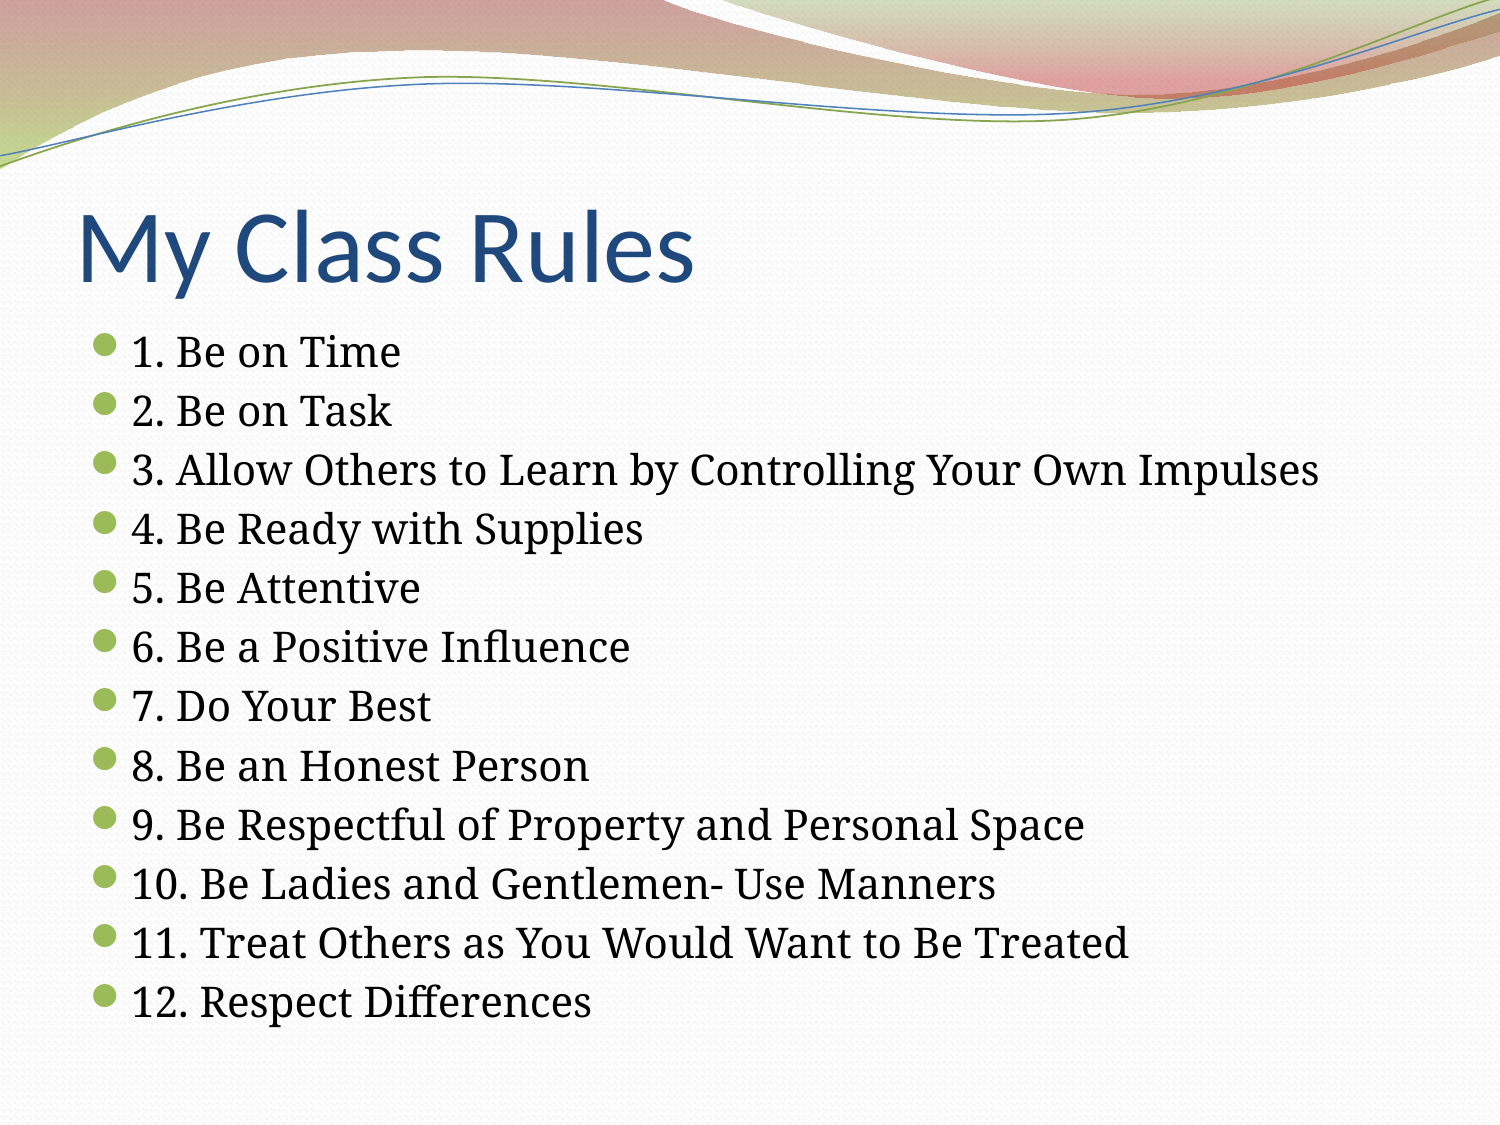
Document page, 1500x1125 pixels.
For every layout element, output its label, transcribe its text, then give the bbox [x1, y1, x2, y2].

list 1. Be on Time 2. Be on Task 3. Allow Others to Learn by Controlling Your Own Impulses 4. Be Ready with Supplies 5. Be Attentive 6. Be a Positive Influence 7. Do Your Best 8. Be an Honest Person 9. Be Respectful of Property and Personal Space 10. Be Ladies and Gentlemen- Use Manners 11. Treat Others as You Would Want to Be Treated 12. Respect Differences [75, 317, 1425, 1038]
title My Class Rules [75, 115, 1425, 303]
